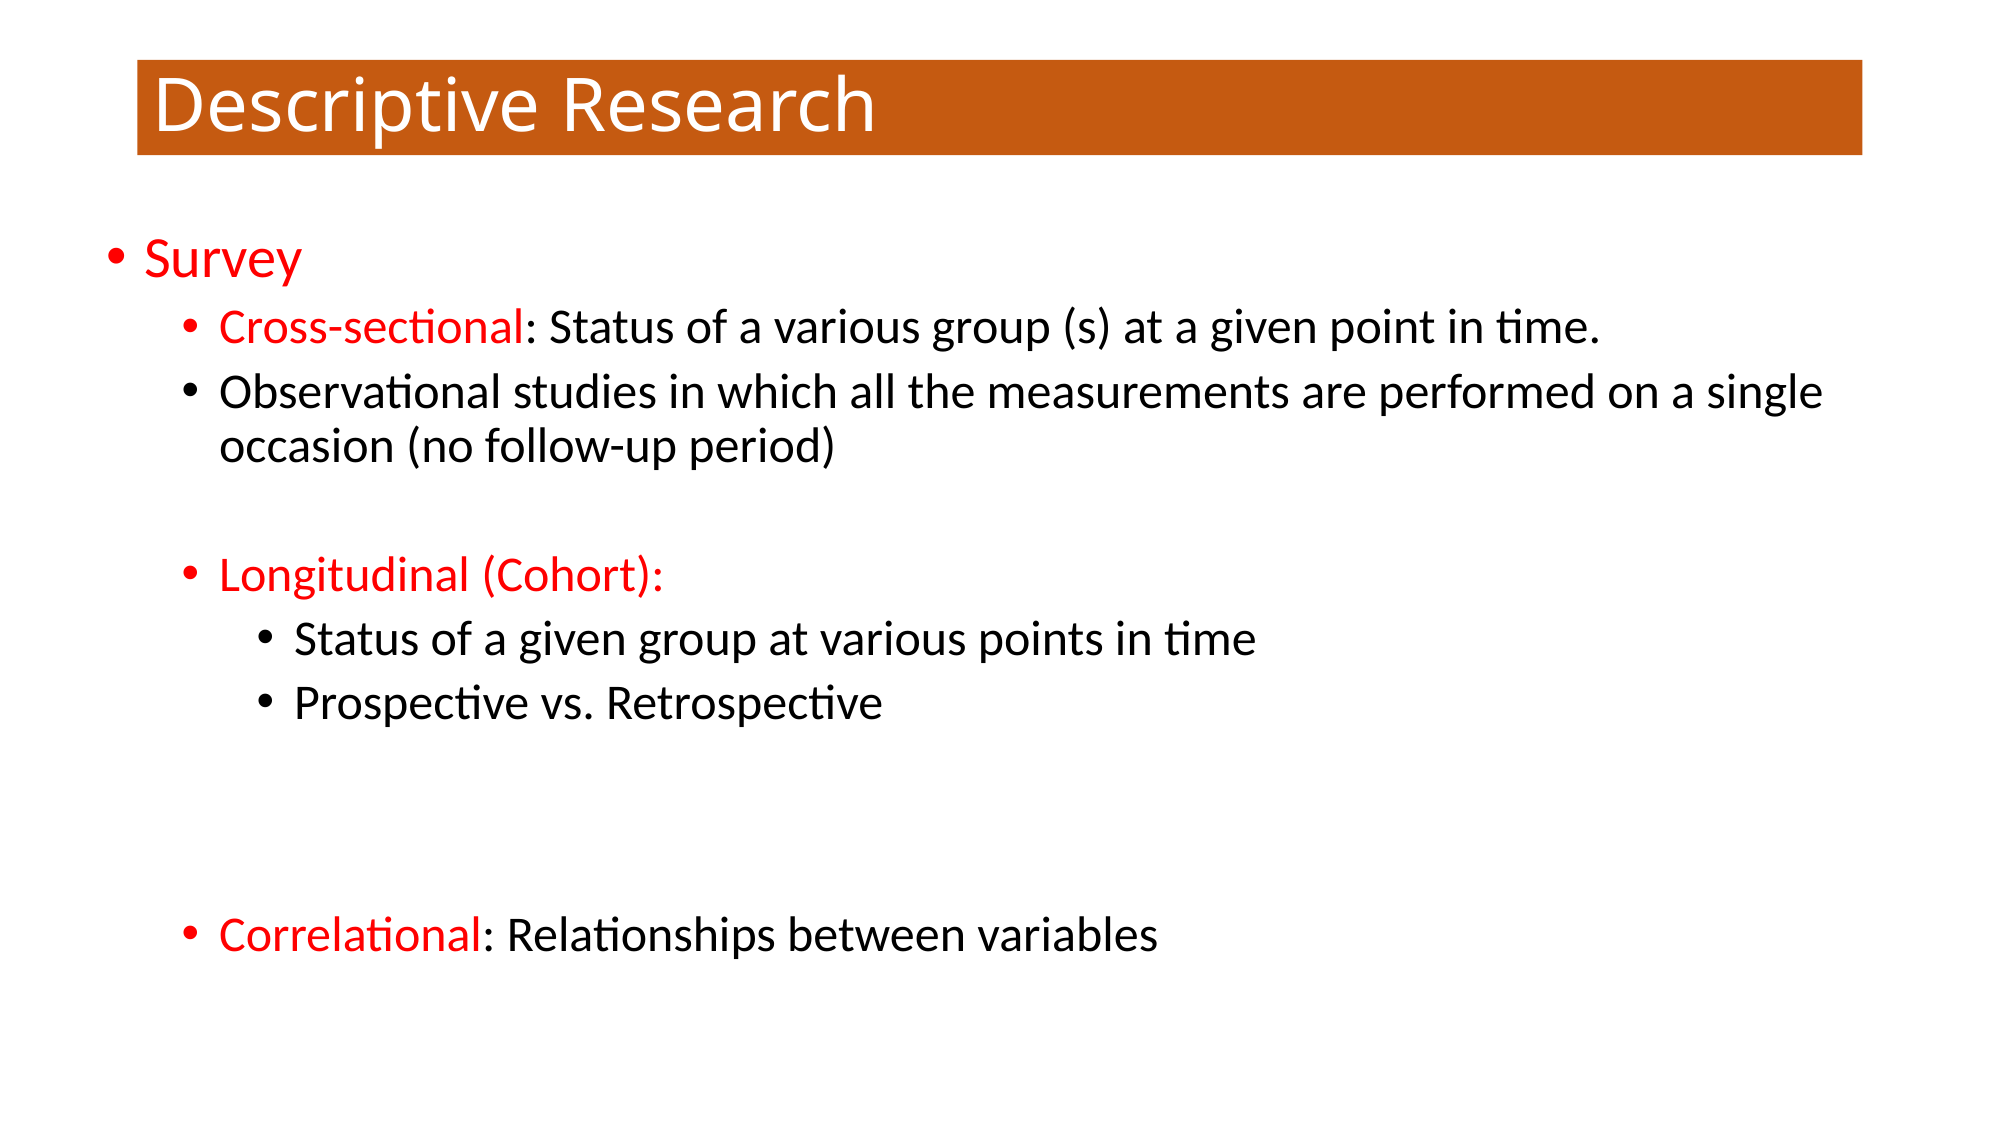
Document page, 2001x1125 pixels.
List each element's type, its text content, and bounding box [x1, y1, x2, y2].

list Survey Cross-sectional: Status of a various group (s) at a given point in time. Observational studies in which all the measurements are performed on a single occasion (no follow-up period) Longitudinal (Cohort): Status of a given group at various points in time Prospective vs. Retrospective Correlational: Relationships between variables [91, 220, 1863, 1053]
title Descriptive Research [137, 59, 1863, 156]
